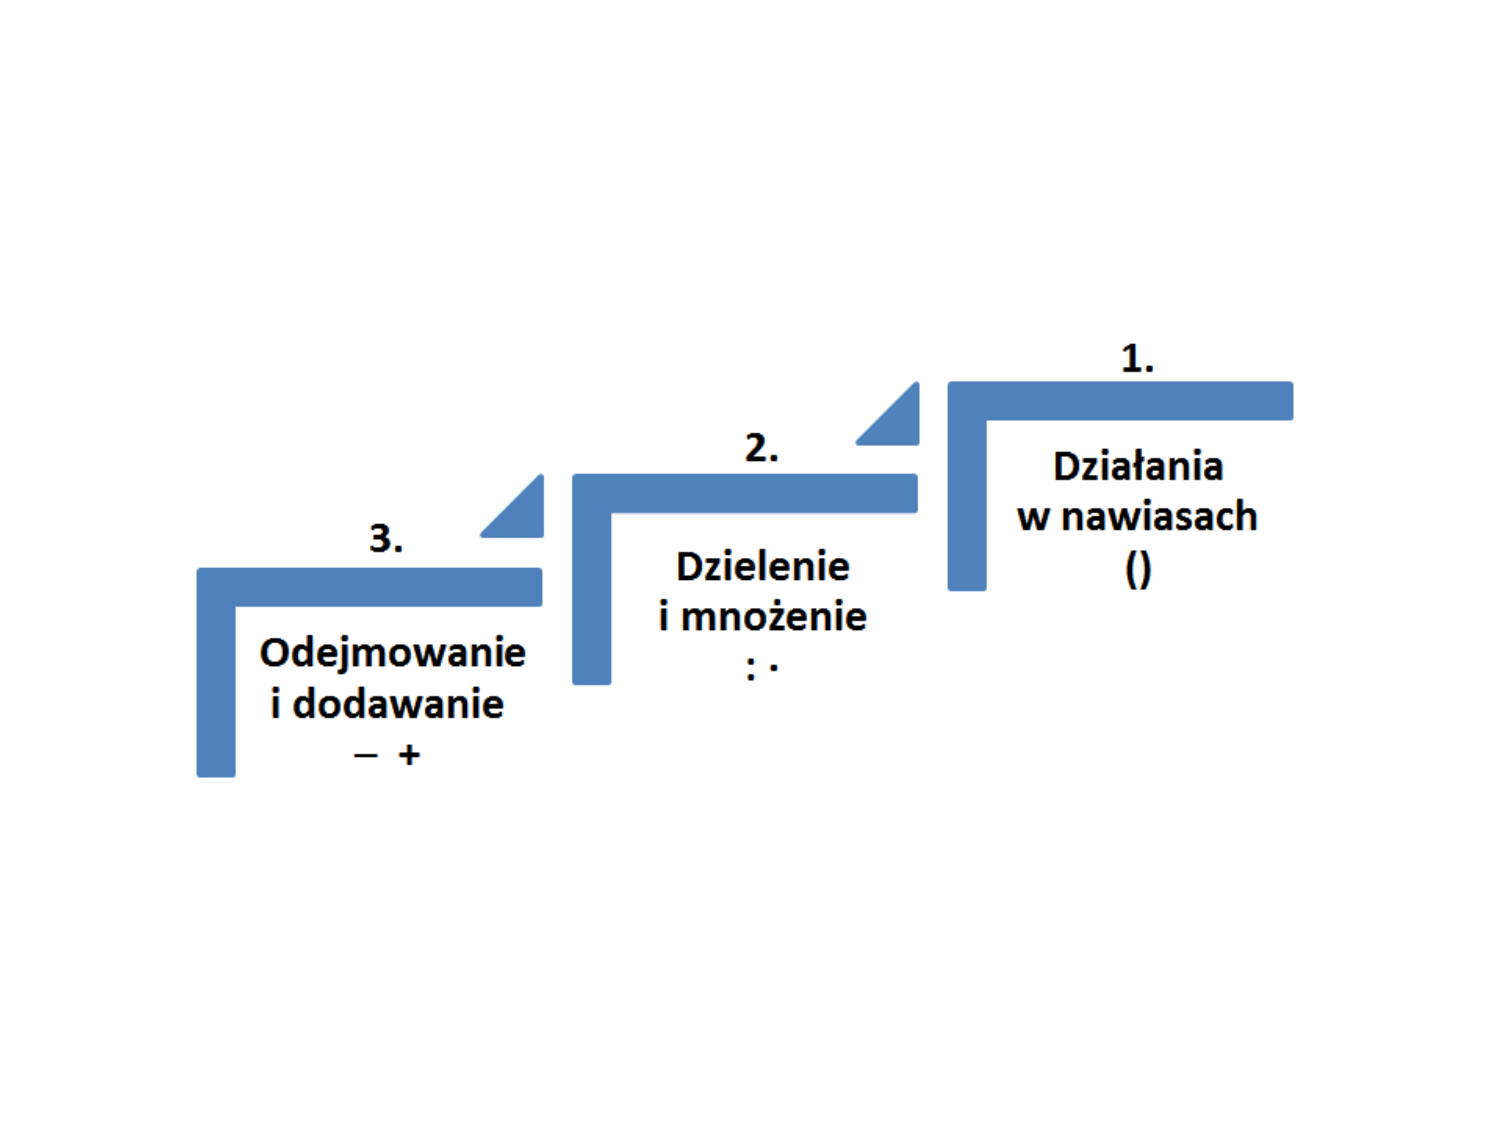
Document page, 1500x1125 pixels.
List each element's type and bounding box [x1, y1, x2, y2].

picture [164, 319, 1336, 806]
